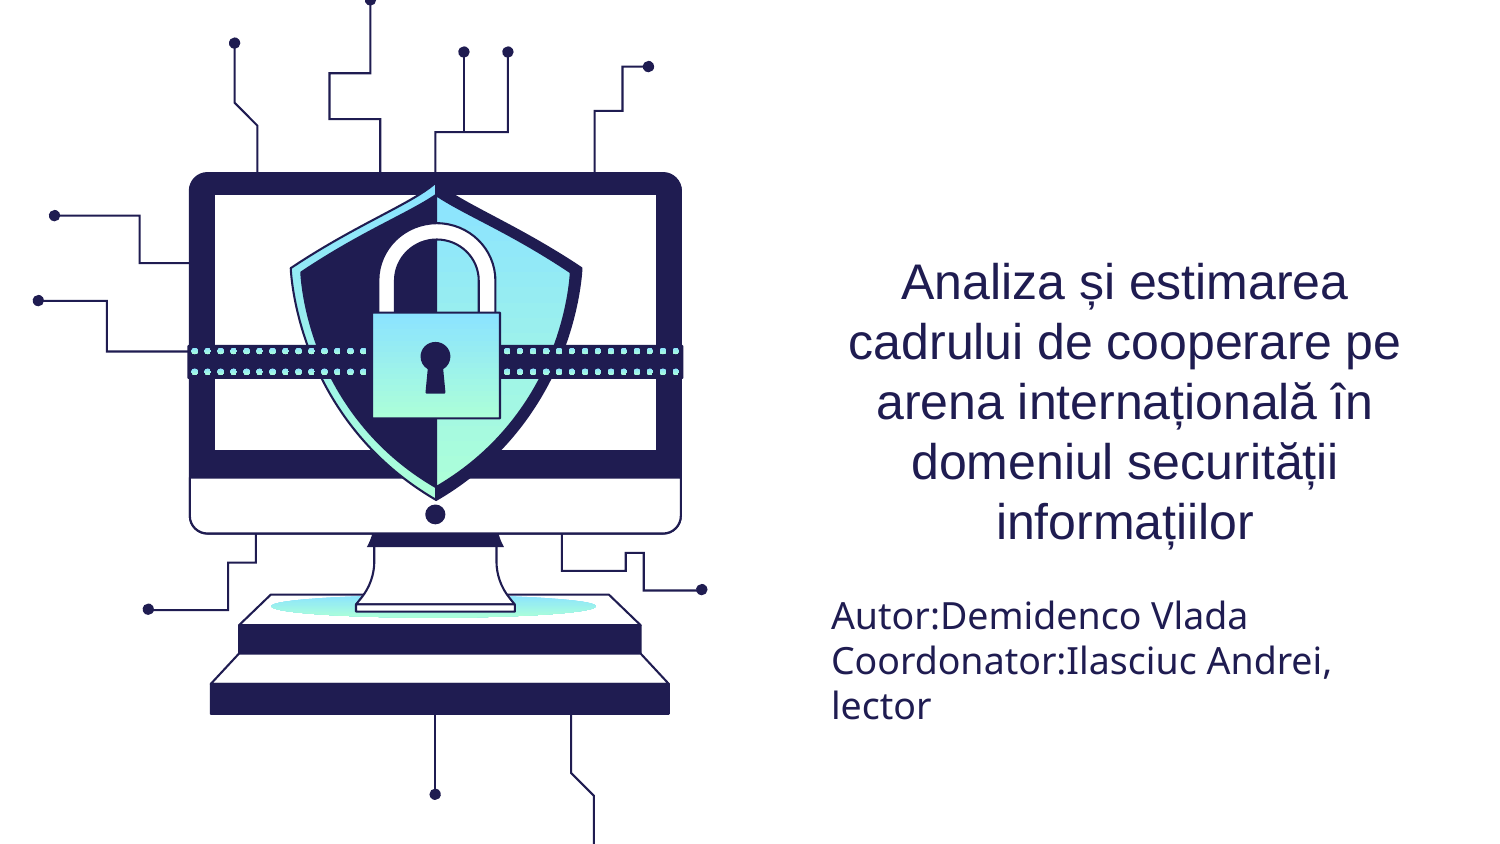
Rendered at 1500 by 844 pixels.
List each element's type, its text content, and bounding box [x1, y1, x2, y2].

subtitle Autor:Demidenco Vlada Coordonator:Ilasciuc Andrei, lector [816, 577, 1452, 708]
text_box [31, 0, 708, 844]
title Analiza și estimarea cadrului de cooperare pe arena internațională în domeniul securității informațiilor [816, 86, 1435, 565]
